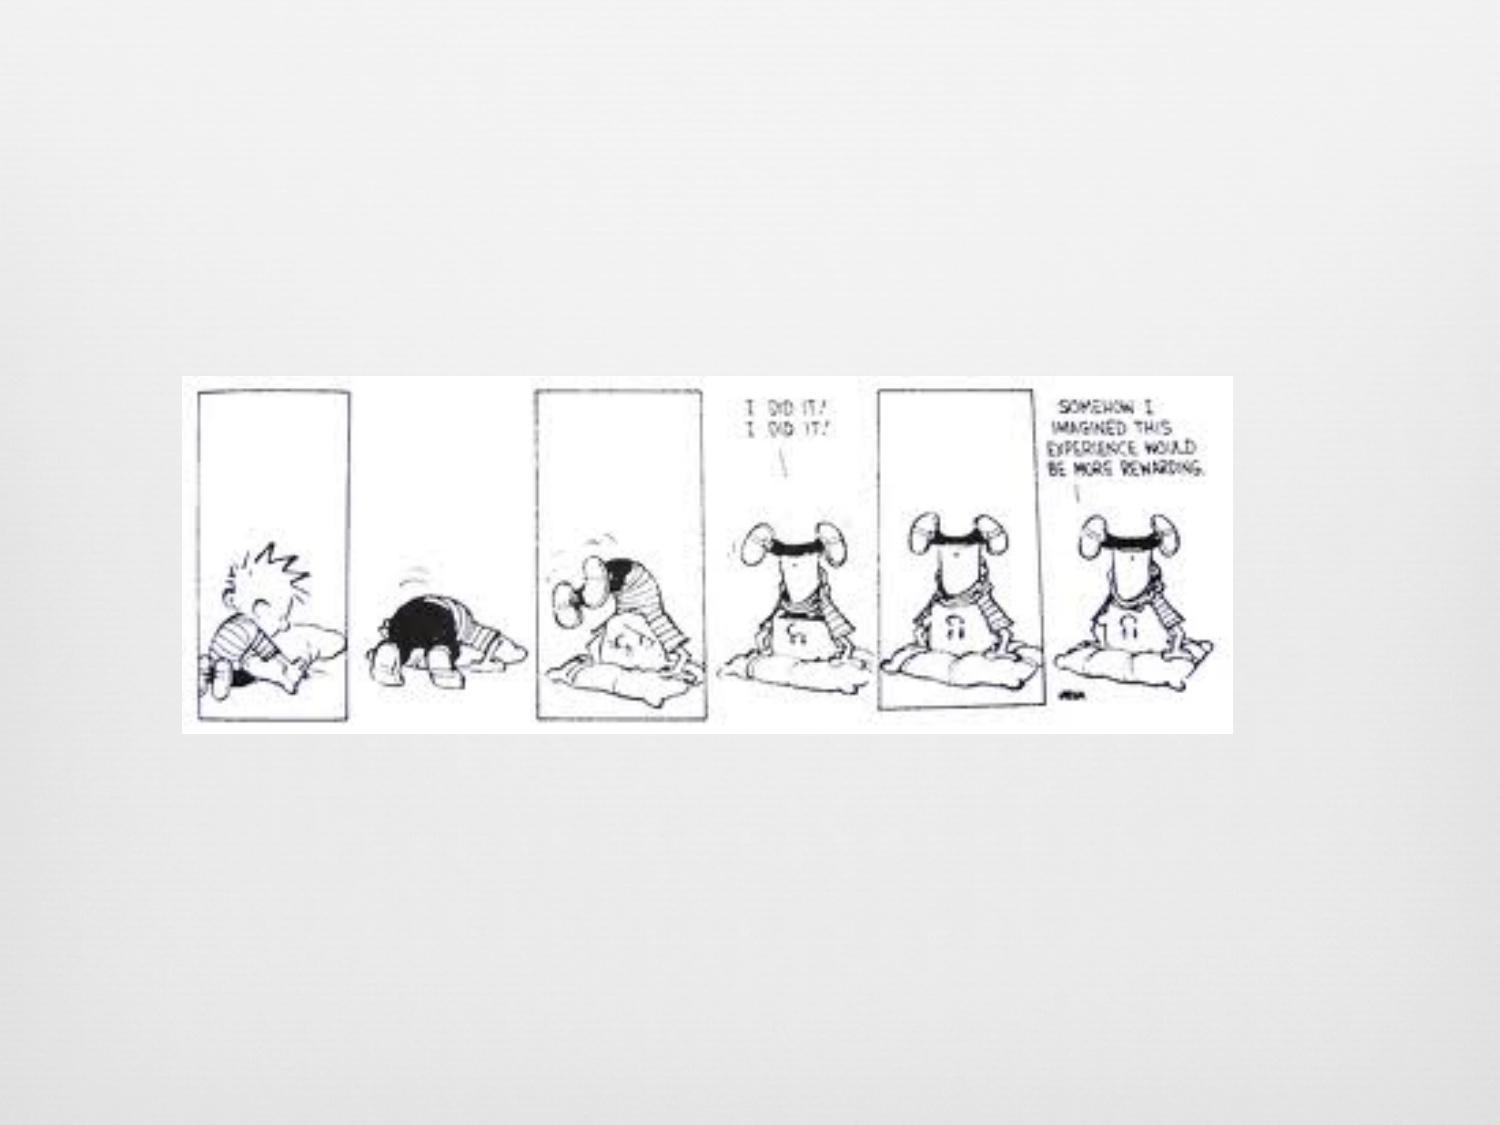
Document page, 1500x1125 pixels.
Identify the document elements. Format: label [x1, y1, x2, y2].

picture [181, 376, 1233, 735]
